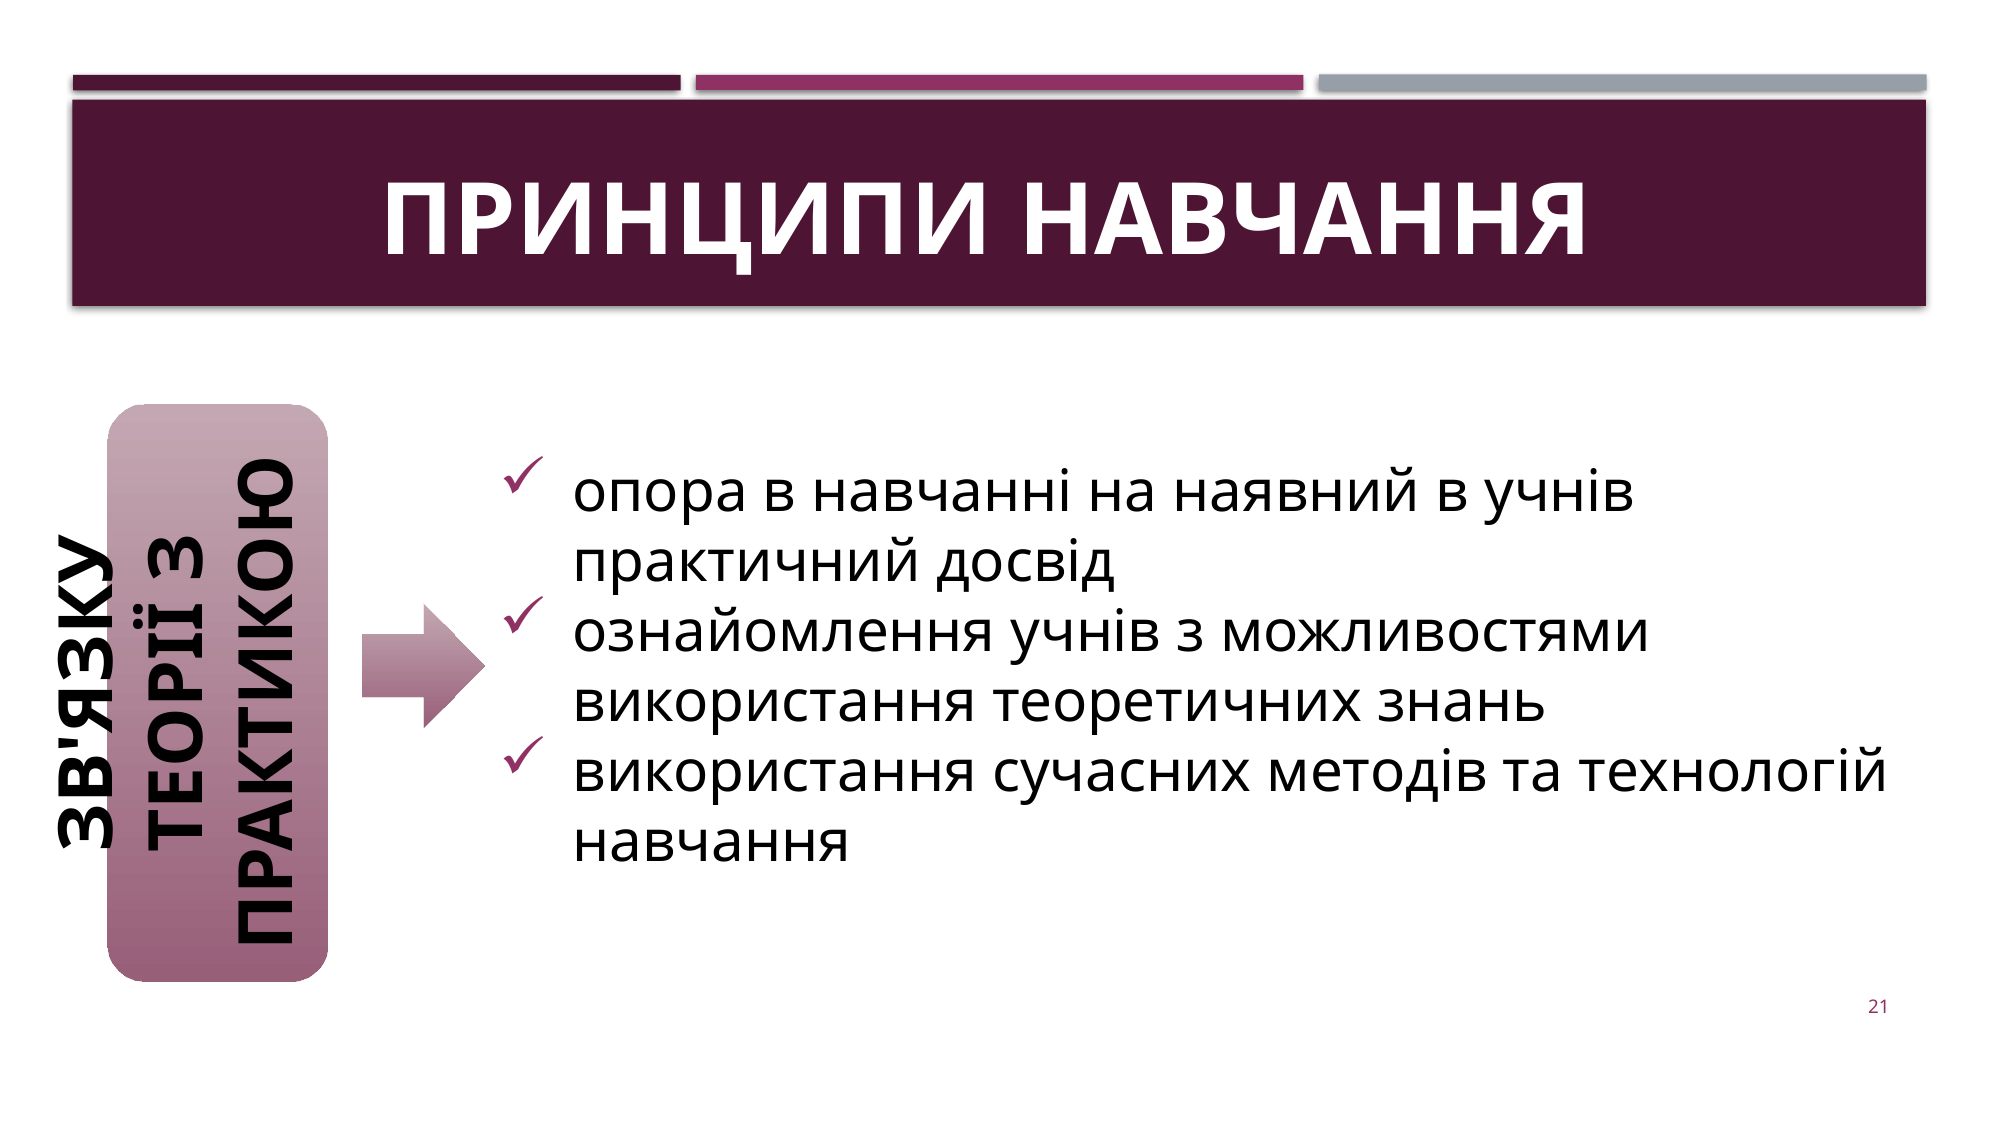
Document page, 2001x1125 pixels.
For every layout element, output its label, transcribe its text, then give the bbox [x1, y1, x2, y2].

text_box ЗВ'ЯЗКУ ТЕОРІЇ З ПРАКТИКОЮ [106, 403, 329, 983]
title Принципи навчання [94, 119, 1904, 282]
text_box [361, 602, 484, 729]
slide_number 21 [1732, 977, 1905, 1037]
text_box опора в навчанні на наявний в учнів практичний досвід ознайомлення учнів з можливостями використання теоретичних знань використання сучасних методів та технологій навчання [484, 445, 1924, 881]
